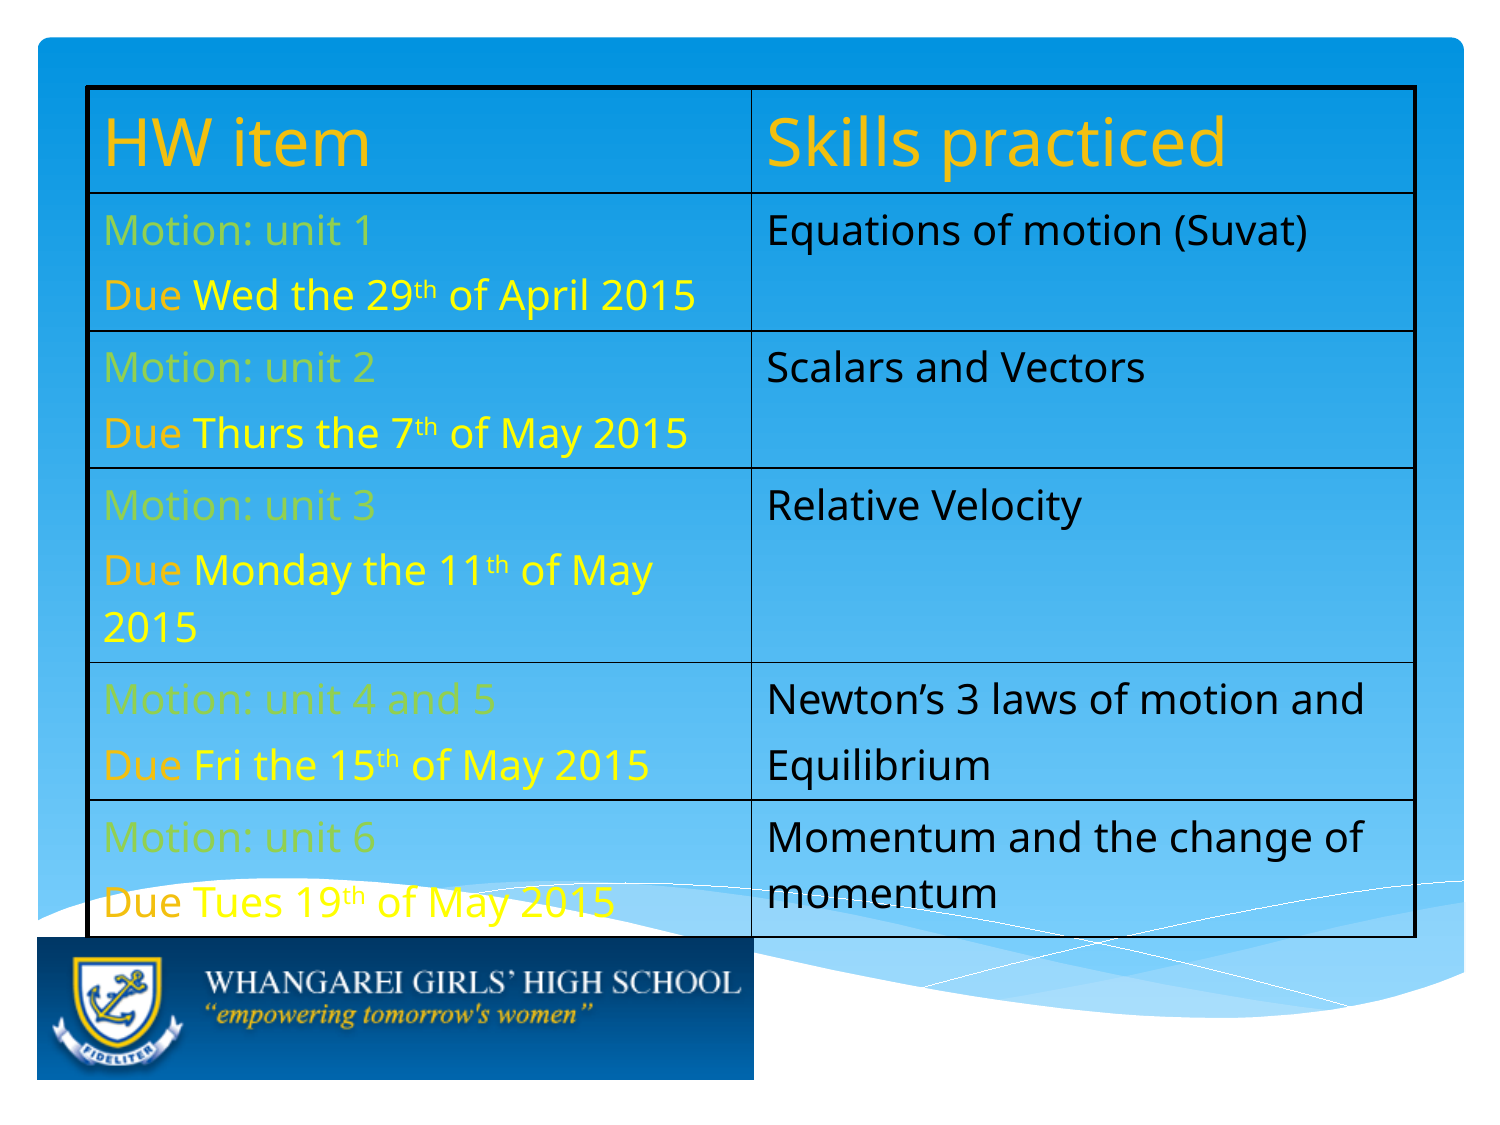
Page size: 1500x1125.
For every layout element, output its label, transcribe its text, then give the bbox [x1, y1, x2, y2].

picture [37, 937, 754, 1080]
table_cell Momentum and the change of momentum [752, 801, 1413, 936]
table_cell Equations of motion (Suvat) [752, 194, 1413, 330]
table_cell Motion: unit 1 Due Wed the 29th of April 2015 [90, 194, 751, 330]
table_cell Motion: unit 4 and 5 Due Fri the 15th of May 2015 [90, 663, 751, 799]
table_cell Motion: unit 3 Due Monday the 11th of May 2015 [90, 469, 751, 662]
table_header Skills practiced [752, 90, 1413, 192]
table_cell Motion: unit 6 Due Tues 19th of May 2015 [90, 801, 751, 935]
table_cell Relative Velocity [752, 469, 1413, 662]
table_header HW item [90, 90, 751, 192]
table_cell Newton’s 3 laws of motion and Equilibrium [752, 663, 1413, 799]
table_cell Motion: unit 2 Due Thurs the 7th of May 2015 [90, 332, 751, 467]
table_cell Scalars and Vectors [752, 332, 1413, 467]
